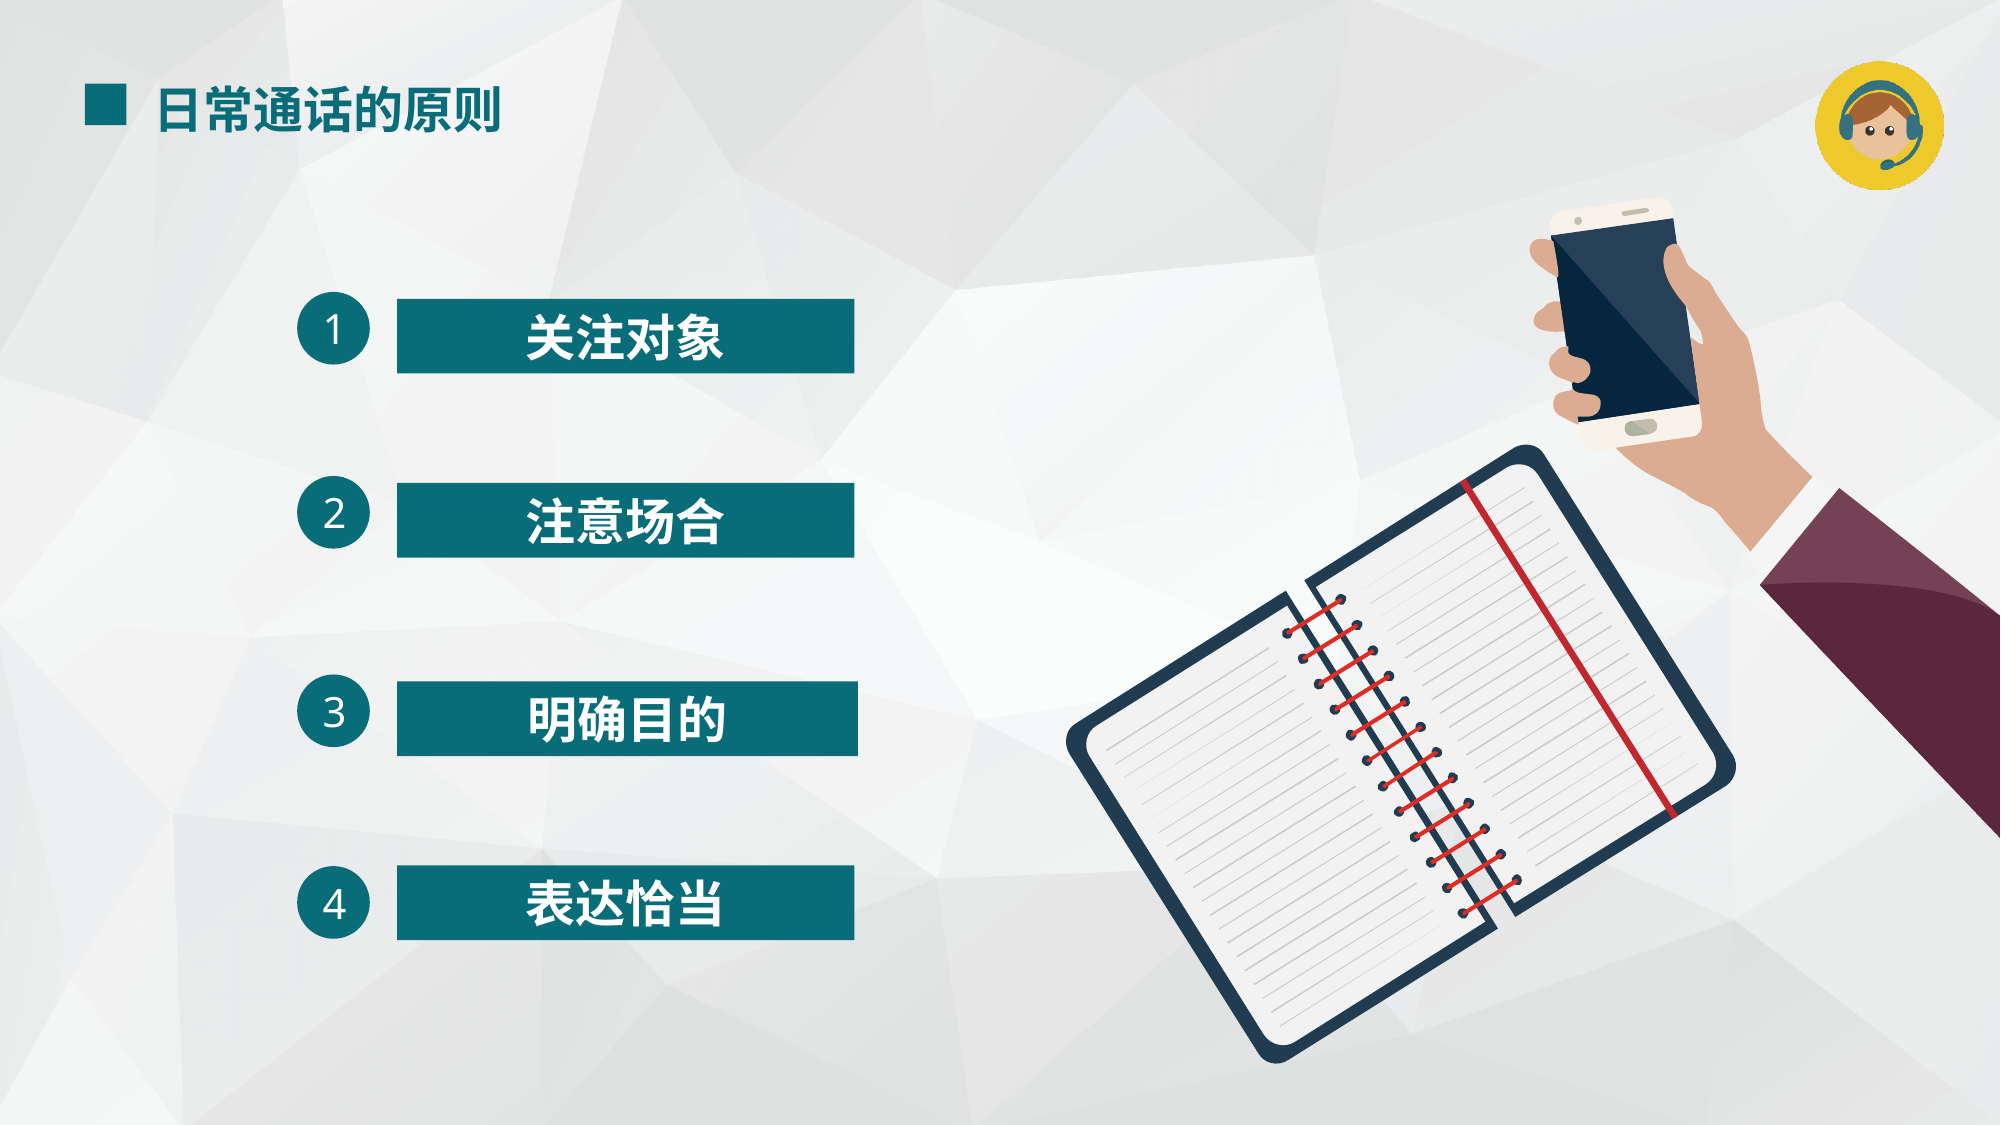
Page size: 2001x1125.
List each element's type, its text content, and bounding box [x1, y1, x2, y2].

text_box 日常通话的原则 [138, 71, 855, 147]
picture [0, 0, 2000, 1125]
text_box 注意场合 [397, 482, 855, 558]
text_box 1 [297, 291, 370, 365]
text_box 明确目的 [397, 681, 858, 757]
text_box 表达恰当 [397, 865, 855, 941]
text_box [83, 81, 129, 127]
text_box 关注对象 [397, 298, 855, 374]
text_box 4 [297, 866, 370, 939]
text_box 2 [297, 475, 370, 549]
text_box 3 [297, 674, 370, 748]
